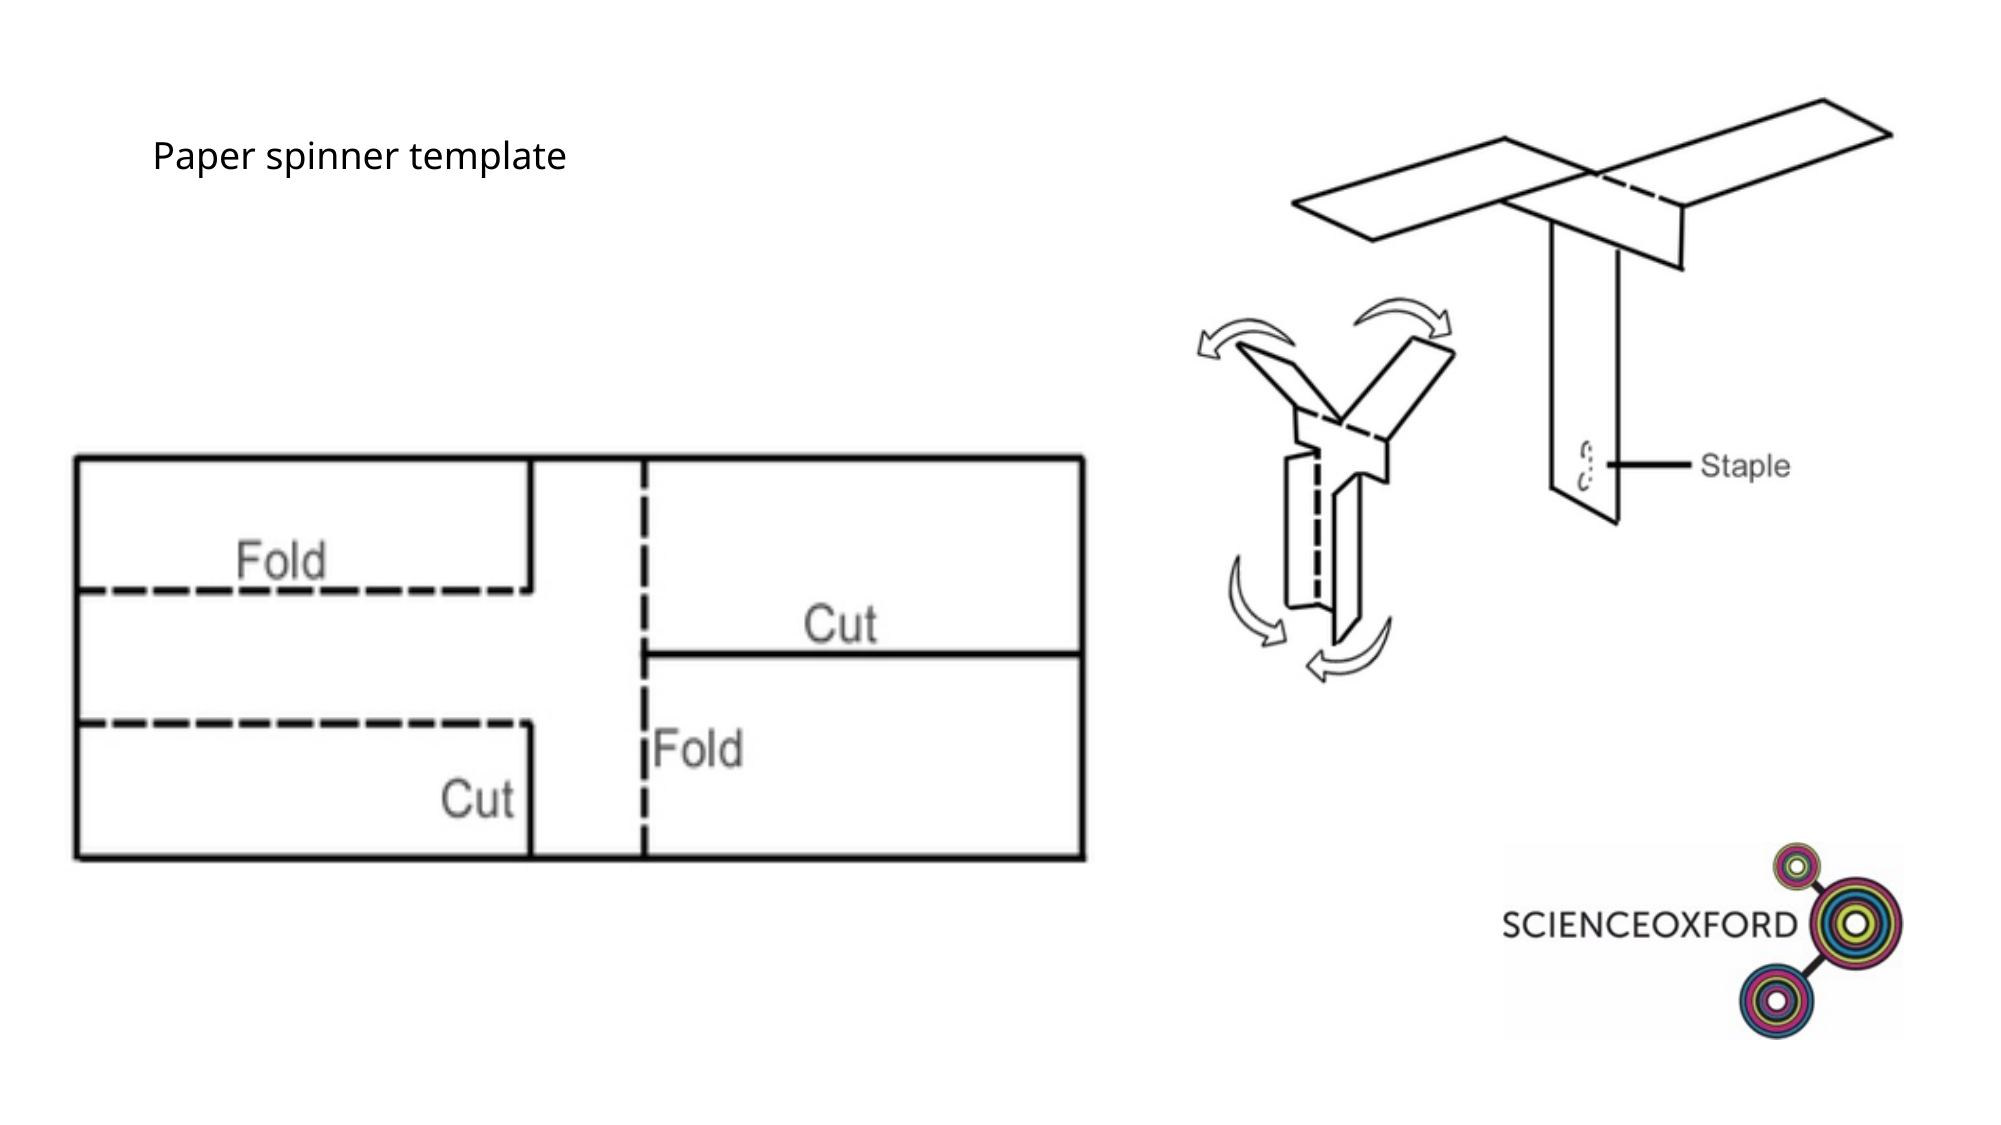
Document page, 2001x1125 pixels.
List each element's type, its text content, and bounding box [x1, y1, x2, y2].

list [10, 389, 1160, 919]
picture [1502, 842, 1904, 1040]
title Paper spinner template [137, 87, 1147, 272]
picture [1147, 85, 1917, 730]
